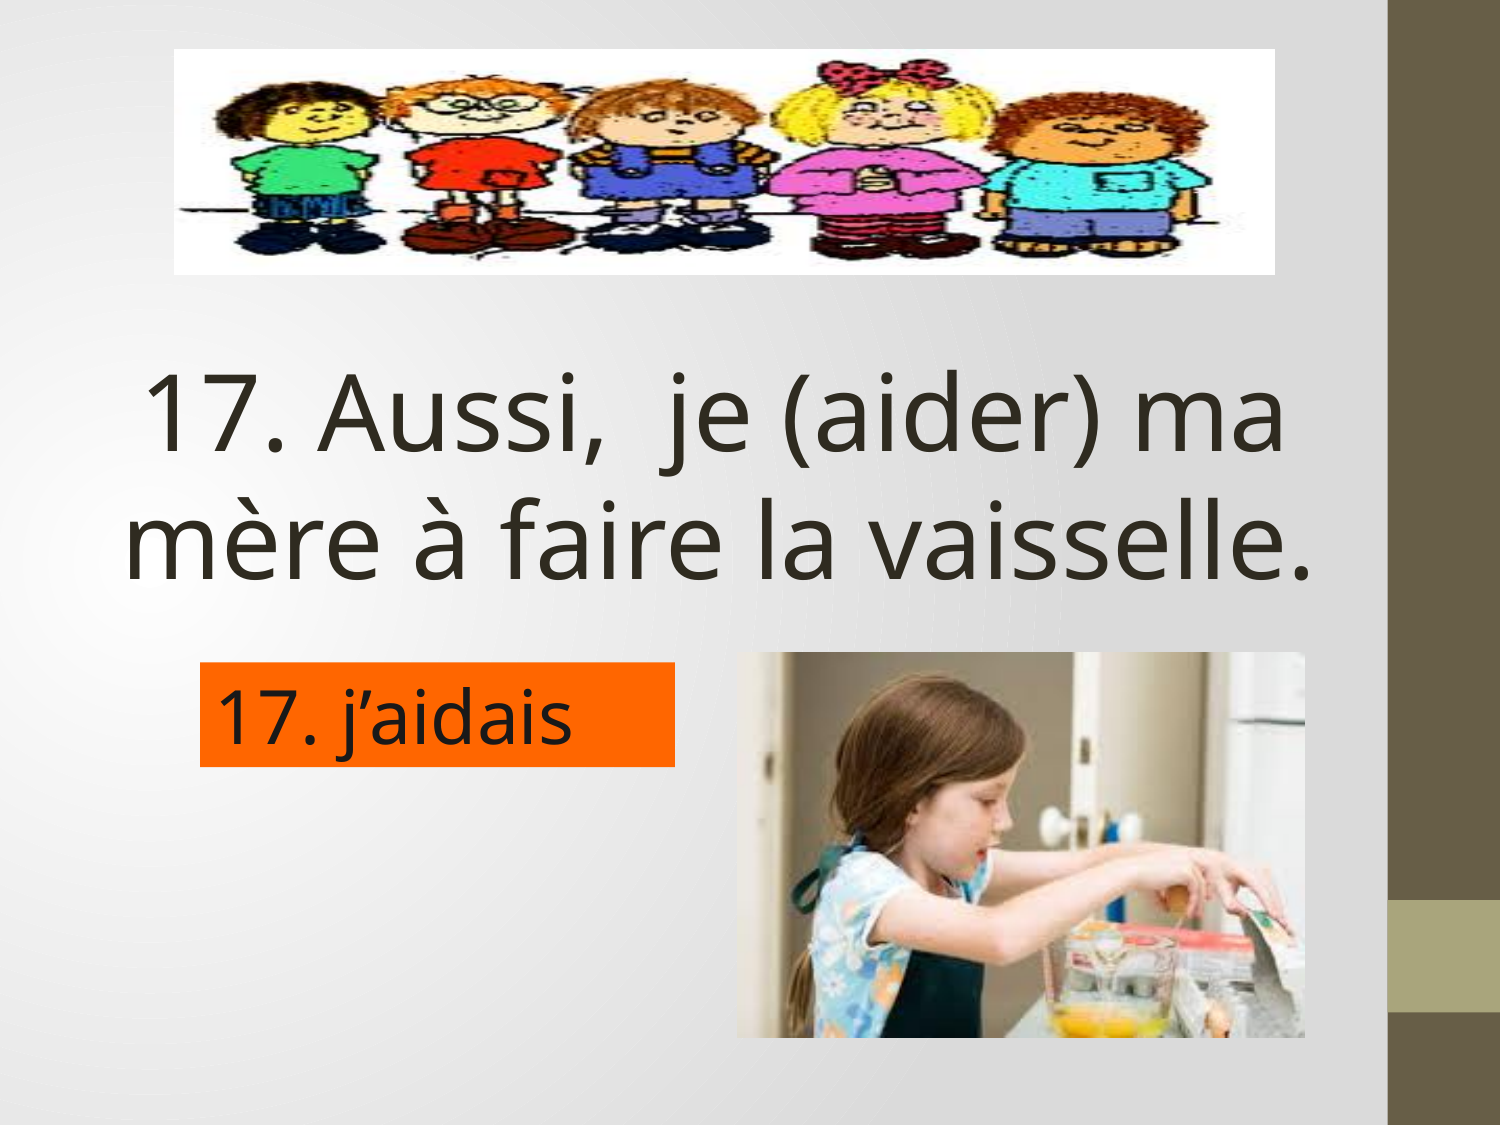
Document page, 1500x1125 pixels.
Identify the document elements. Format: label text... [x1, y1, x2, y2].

list 17. Aussi, je (aider) ma mère à faire la vaisselle. [50, 337, 1363, 613]
picture [736, 651, 1305, 1039]
picture [174, 49, 1276, 276]
text_box 17. j’aidais [200, 662, 675, 768]
